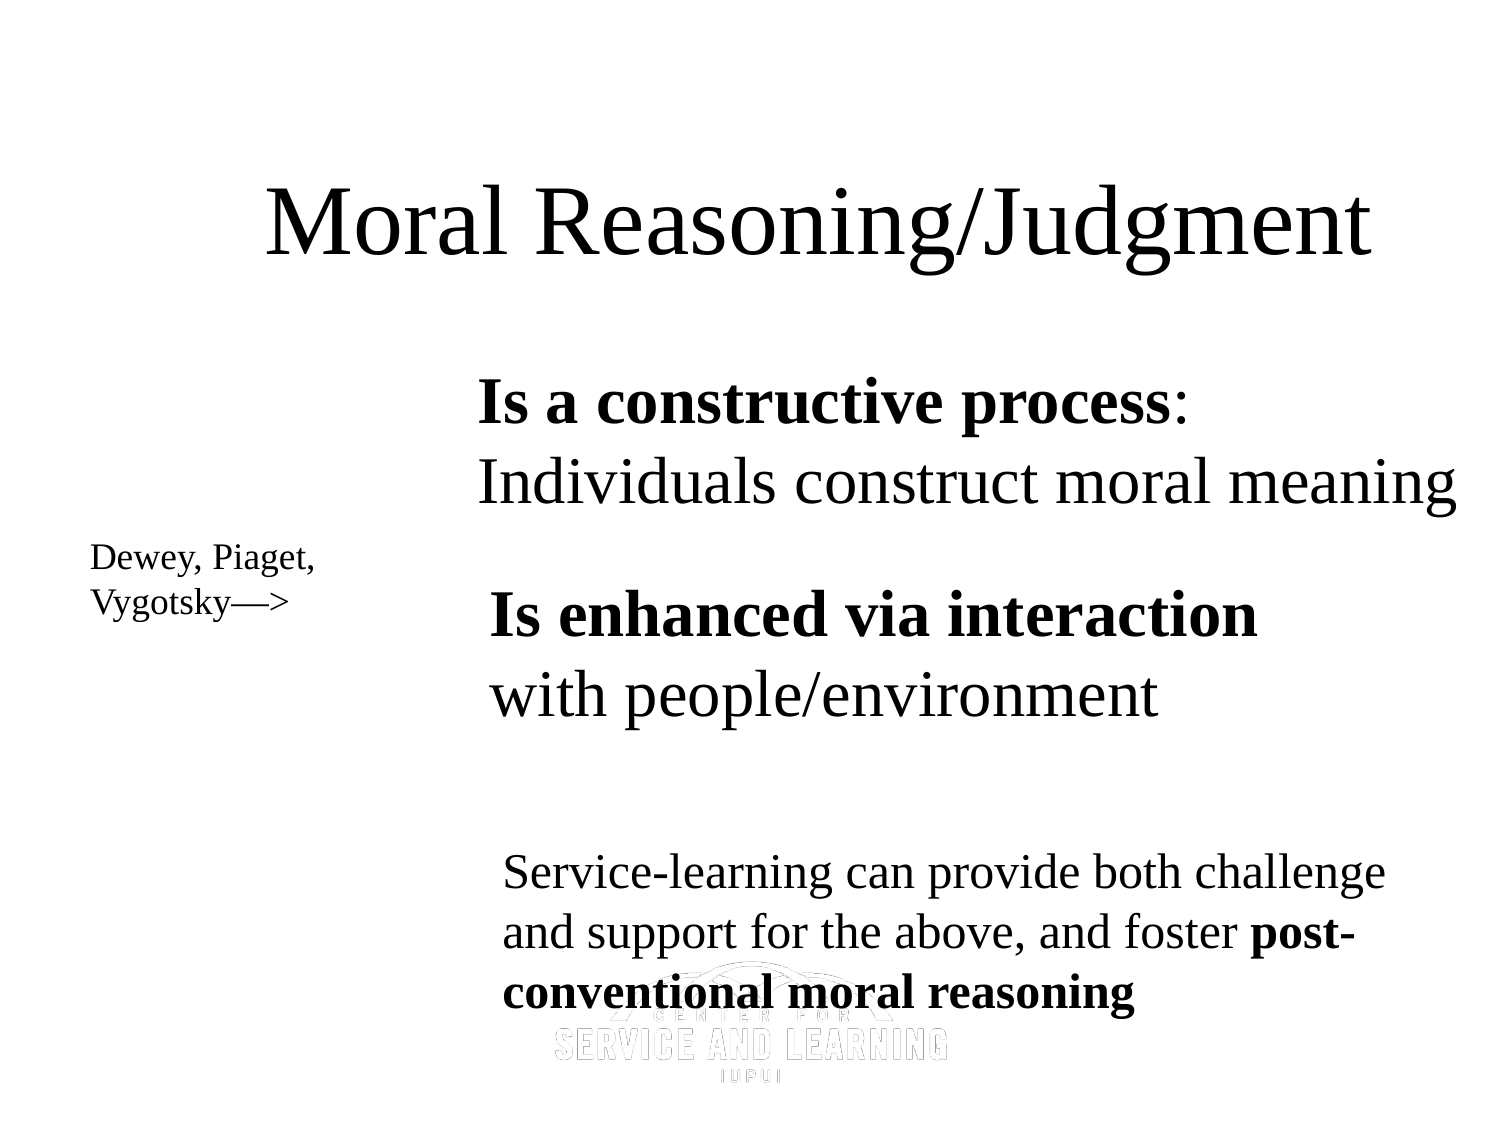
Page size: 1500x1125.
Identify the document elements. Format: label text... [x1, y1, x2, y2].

text_box Is enhanced via interaction with people/environment [474, 562, 1388, 738]
text_box Moral Reasoning/Judgment [249, 27, 1389, 283]
text_box Dewey, Piaget, Vygotsky—> [75, 524, 353, 630]
picture [412, 822, 1088, 1125]
text_box Service-learning can provide both challenge and support for the above, and foster post-conventional moral reasoning [487, 831, 1438, 1027]
text_box Is a constructive process: Individuals construct moral meaning [462, 349, 1500, 525]
